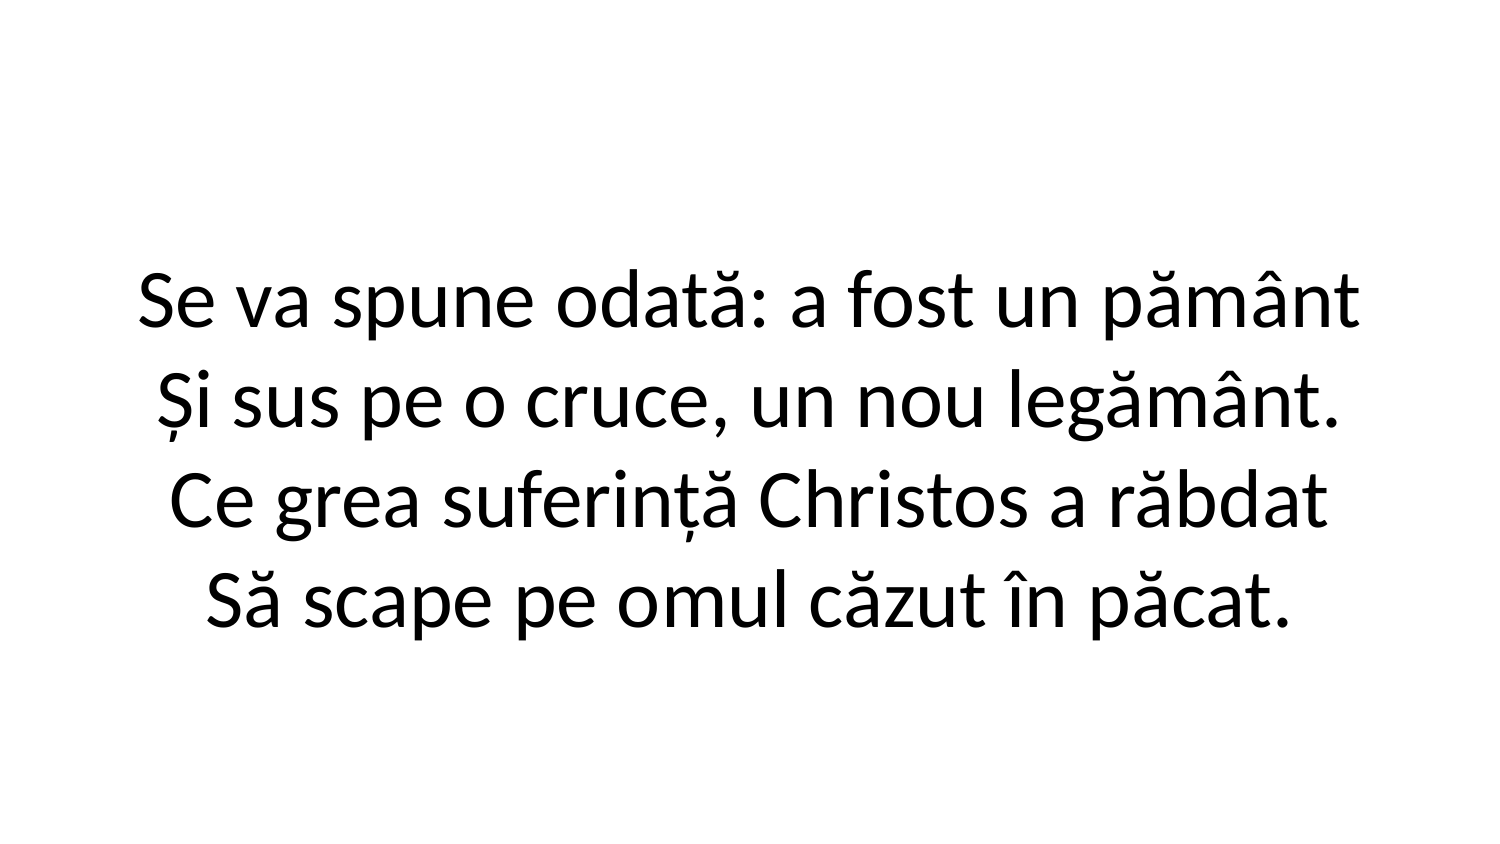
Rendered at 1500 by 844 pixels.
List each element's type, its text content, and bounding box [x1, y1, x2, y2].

text_box Se va spune odată: a fost un pământ Și sus pe o cruce, un nou legământ. Ce grea suferință Christos a răbdat Să scape pe omul căzut în păcat. [122, 192, 1378, 652]
